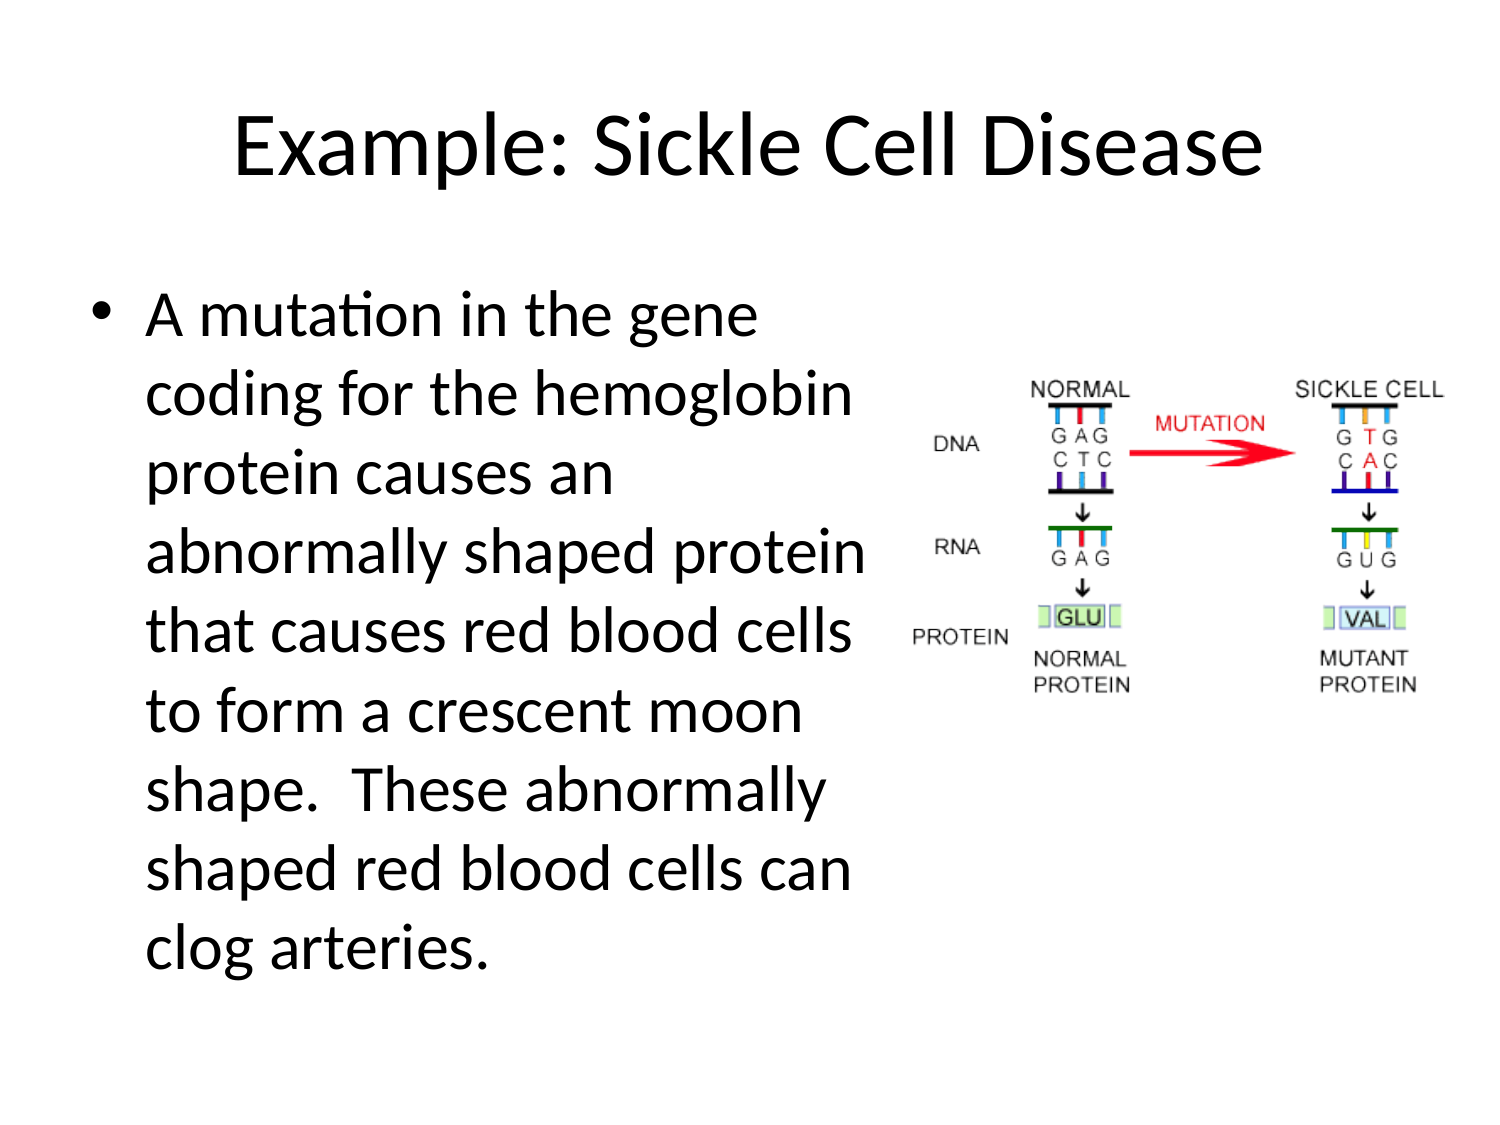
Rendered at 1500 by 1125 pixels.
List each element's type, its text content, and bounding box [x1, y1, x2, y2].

title Example: Sickle Cell Disease [74, 44, 1426, 233]
list A mutation in the gene coding for the hemoglobin protein causes an abnormally shaped protein that causes red blood cells to form a crescent moon shape. These abnormally shaped red blood cells can clog arteries. [74, 262, 888, 1006]
picture [912, 374, 1445, 701]
